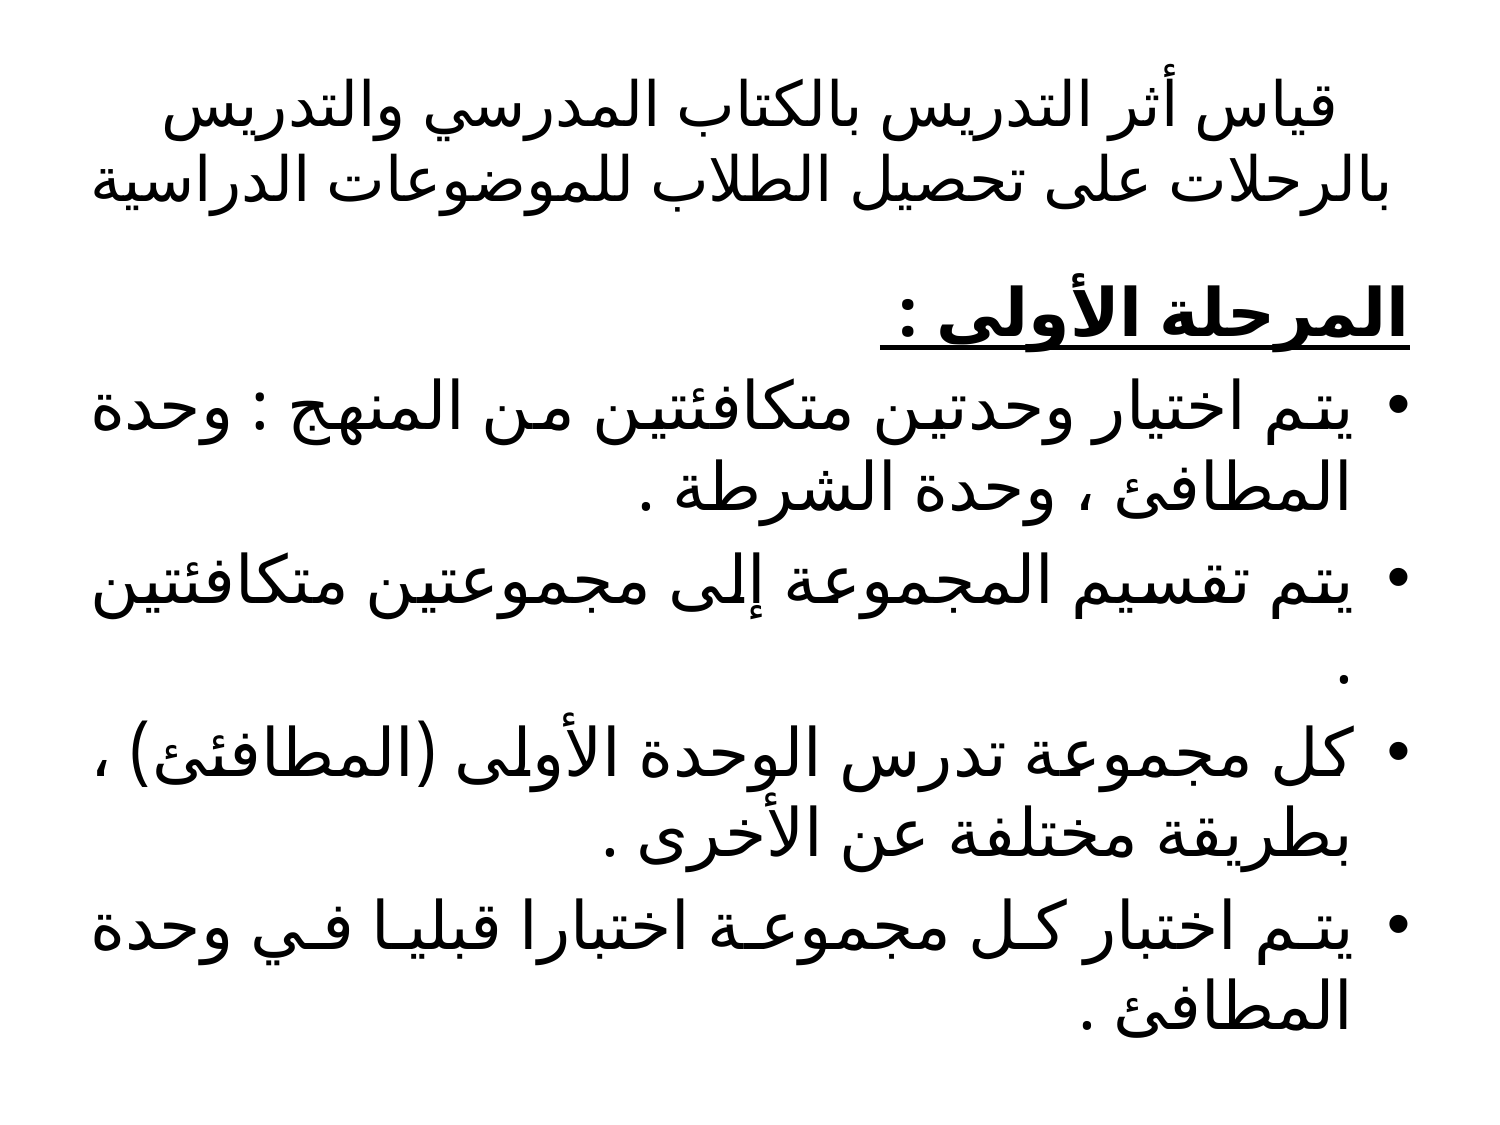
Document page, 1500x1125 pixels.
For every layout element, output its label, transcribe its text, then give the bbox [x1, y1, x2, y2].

list المرحلة الأولى : يتم اختيار وحدتين متكافئتين من المنهج : وحدة المطافئ ، وحدة الشرطة . يتم تقسيم المجموعة إلى مجموعتين متكافئتين . كل مجموعة تدرس الوحدة الأولى (المطافئئ) ، بطريقة مختلفة عن الأخرى . يتم اختبار كل مجموعة اختبارا قبليا في وحدة المطافئ . [75, 262, 1425, 1005]
title قياس أثر التدريس بالكتاب المدرسي والتدريس بالرحلات على تحصيل الطلاب للموضوعات الدراسية [75, 45, 1425, 233]
